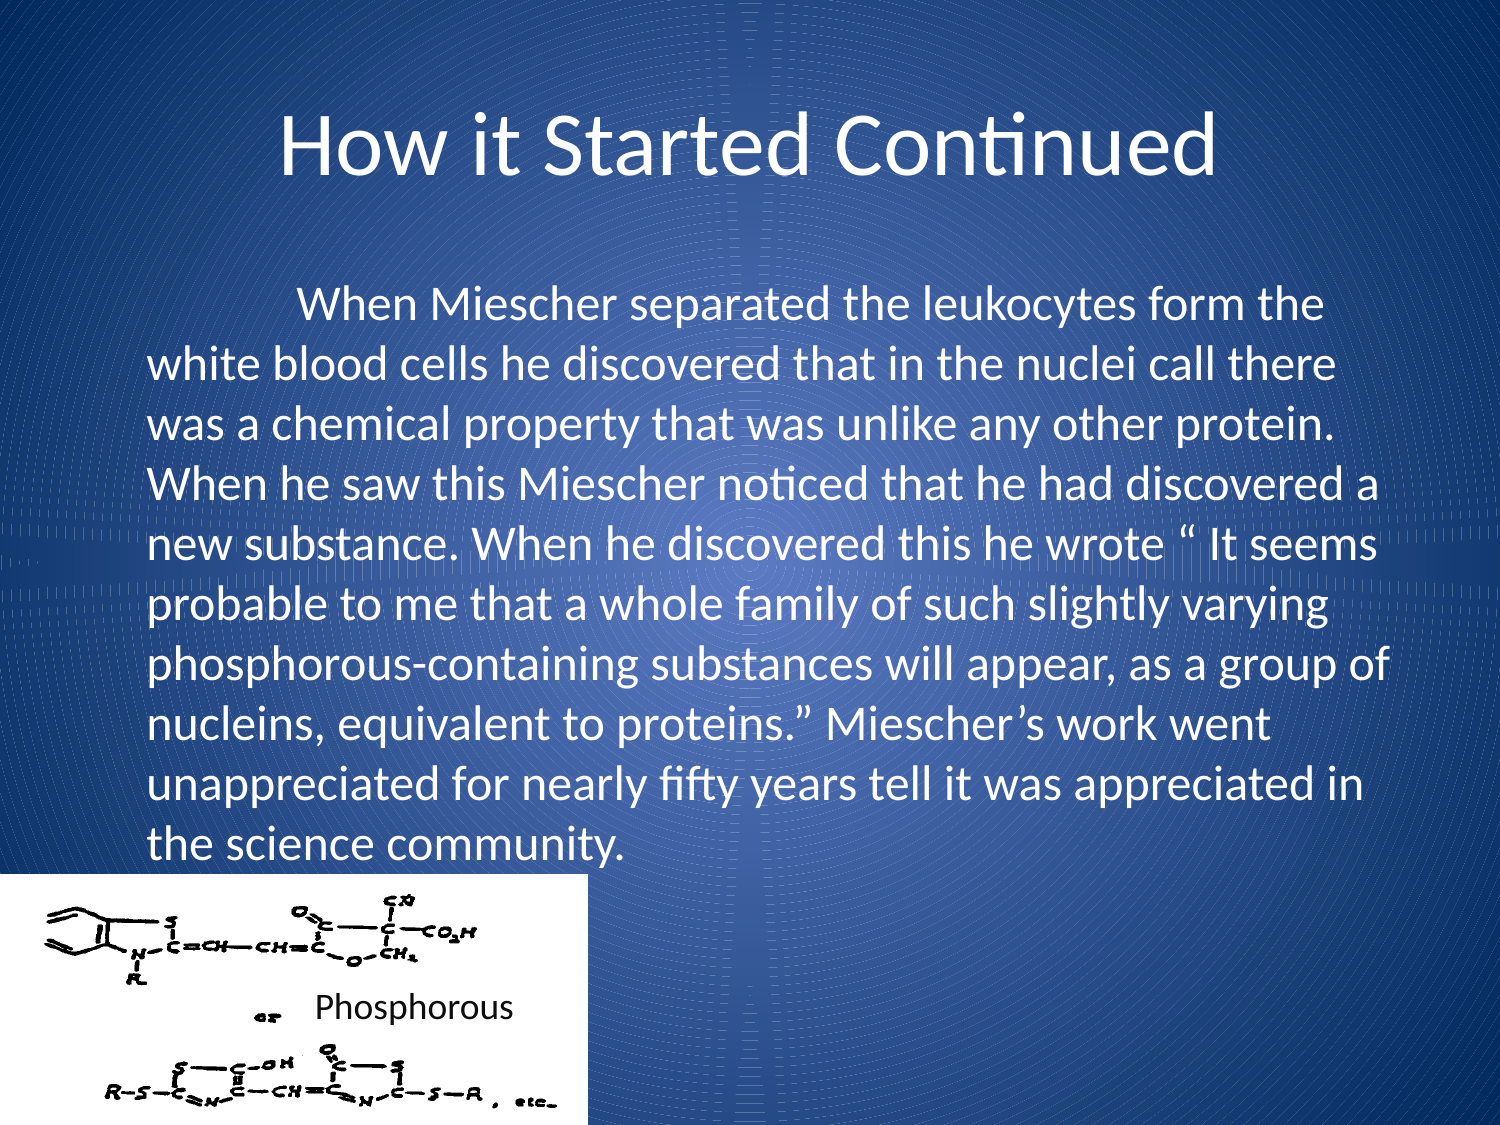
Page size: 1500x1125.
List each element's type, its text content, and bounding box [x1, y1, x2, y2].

list When Miescher separated the leukocytes form the white blood cells he discovered that in the nuclei call there was a chemical property that was unlike any other protein. When he saw this Miescher noticed that he had discovered a new substance. When he discovered this he wrote “ It seems probable to me that a whole family of such slightly varying phosphorous-containing substances will appear, as a group of nucleins, equivalent to proteins.” Miescher’s work went unappreciated for nearly fifty years tell it was appreciated in the science community. [75, 262, 1425, 1005]
title How it Started Continued [75, 45, 1425, 233]
picture [0, 874, 588, 1125]
